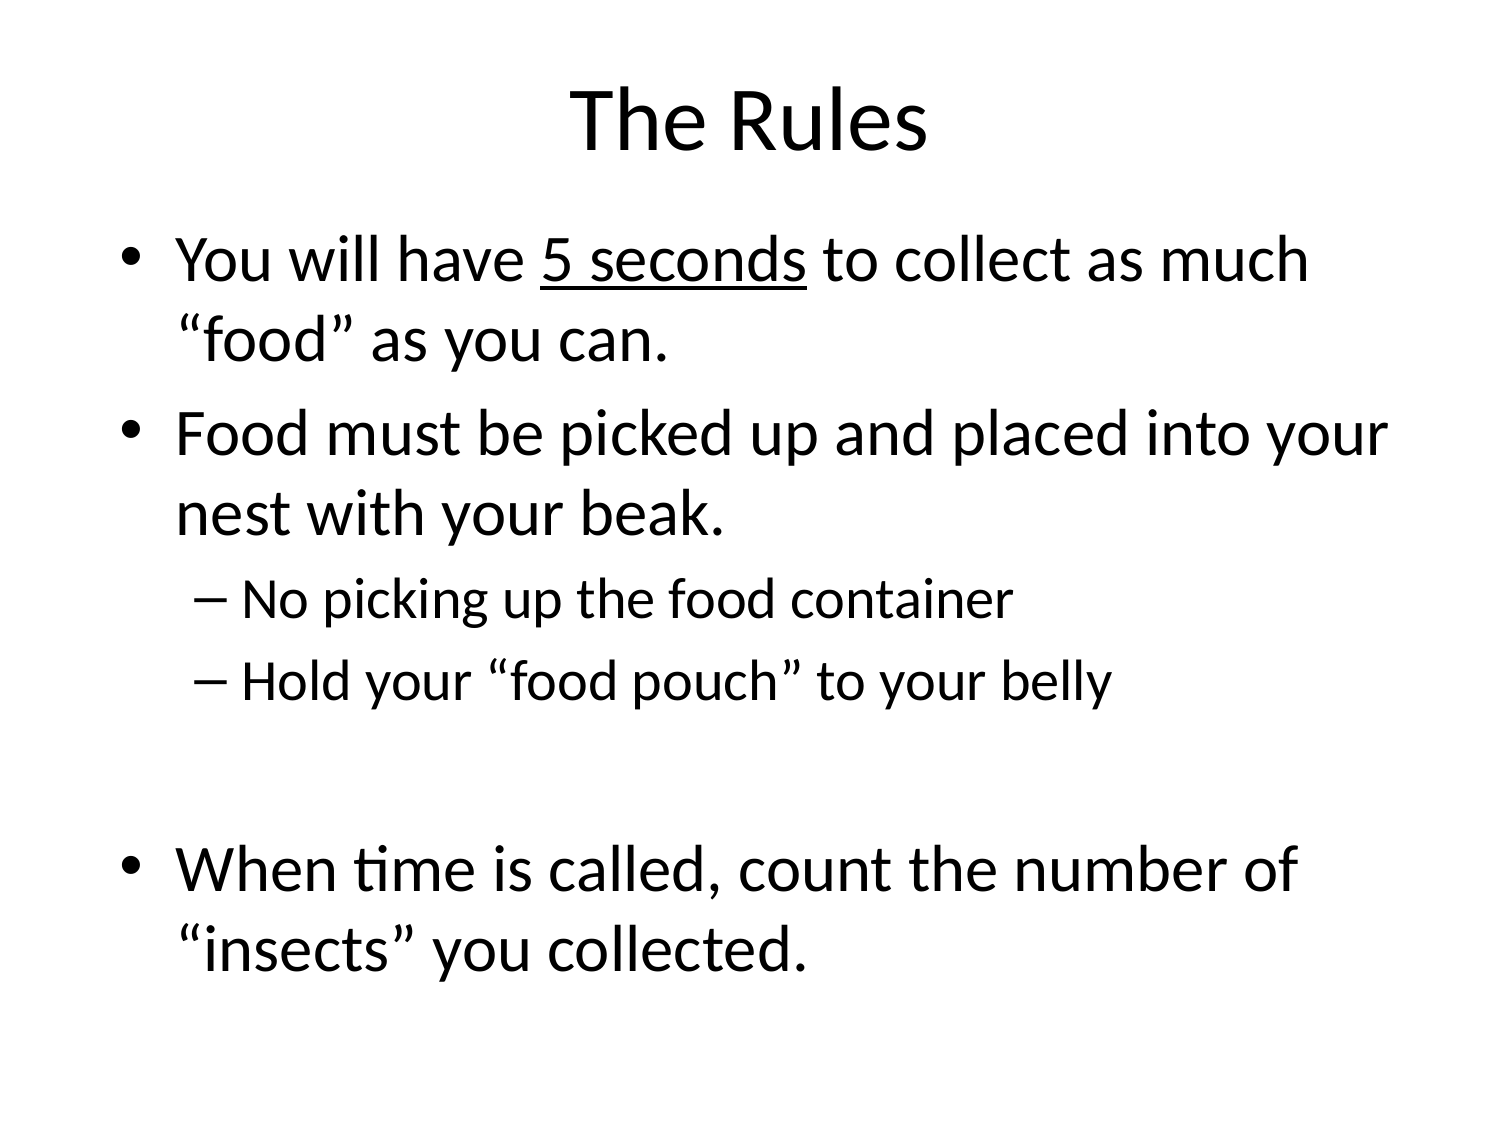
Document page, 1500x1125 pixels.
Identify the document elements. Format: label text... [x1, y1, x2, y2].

title The Rules [75, 20, 1425, 208]
list You will have 5 seconds to collect as much “food” as you can. Food must be picked up and placed into your nest with your beak. No picking up the food container Hold your “food pouch” to your belly When time is called, count the number of “insects” you collected. [104, 207, 1445, 1021]
